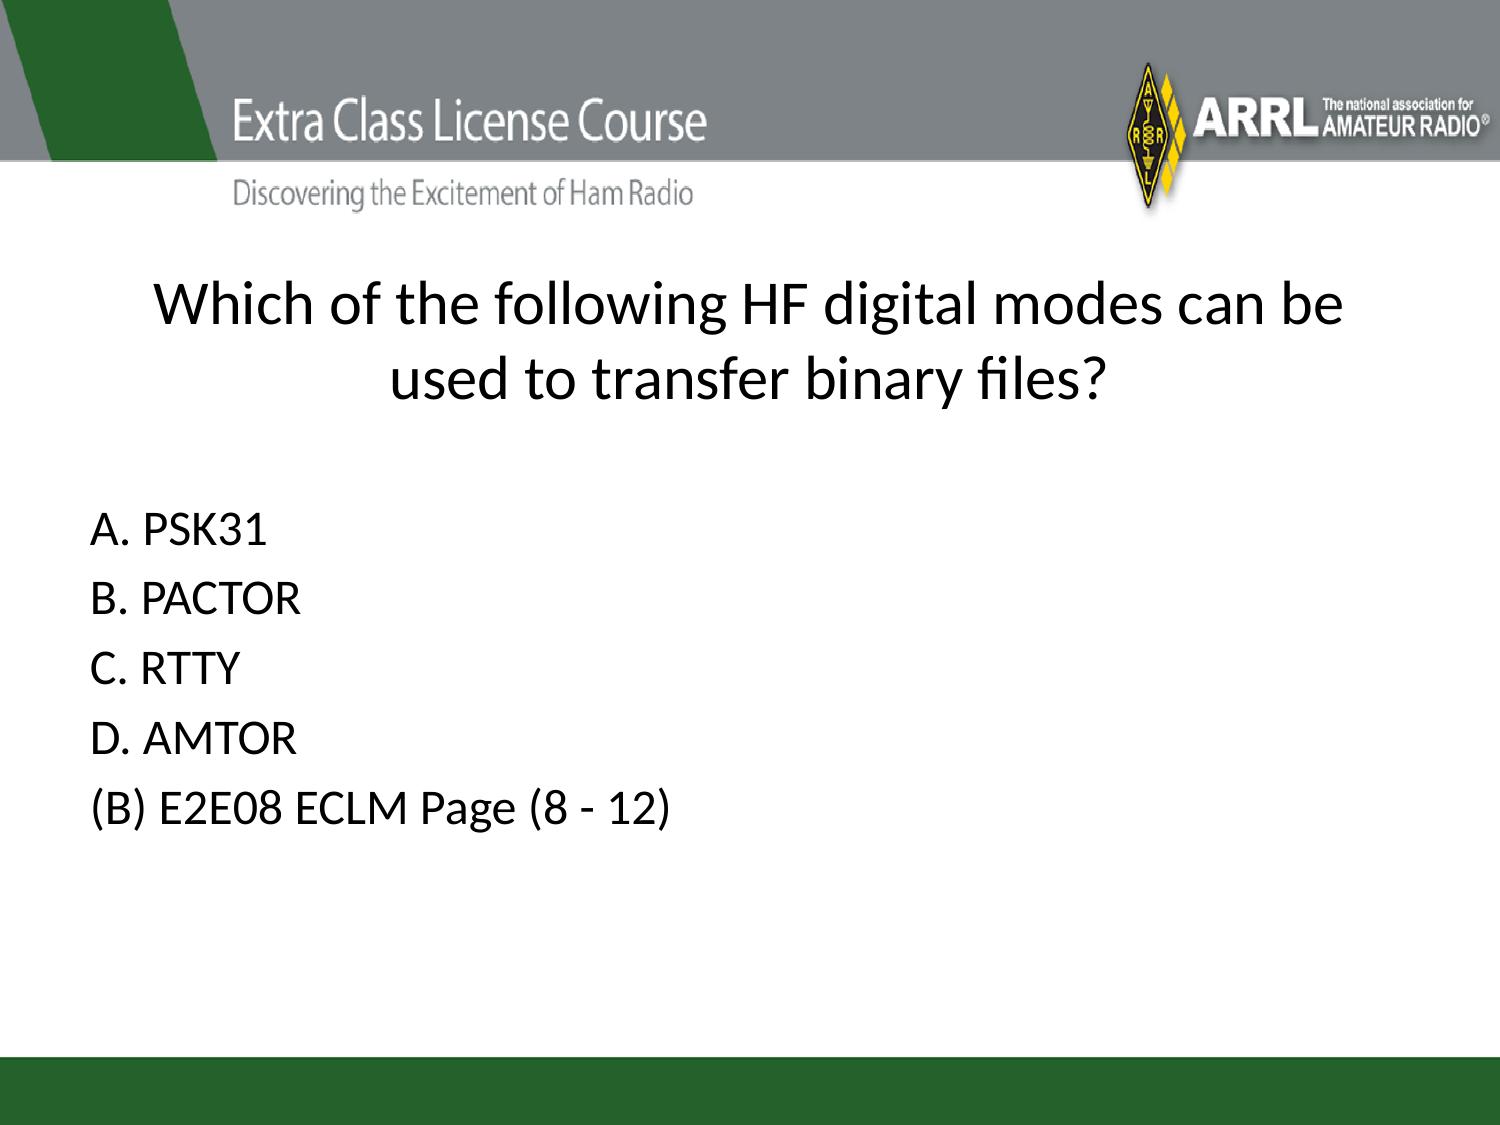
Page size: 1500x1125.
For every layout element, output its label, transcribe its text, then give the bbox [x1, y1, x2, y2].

picture [0, 0, 1500, 1125]
title Which of the following HF digital modes can be used to transfer binary files? [75, 254, 1425, 435]
list A. PSK31 B. PACTOR C. RTTY D. AMTOR (B) E2E08 ECLM Page (8 - 12) [75, 487, 1425, 1005]
